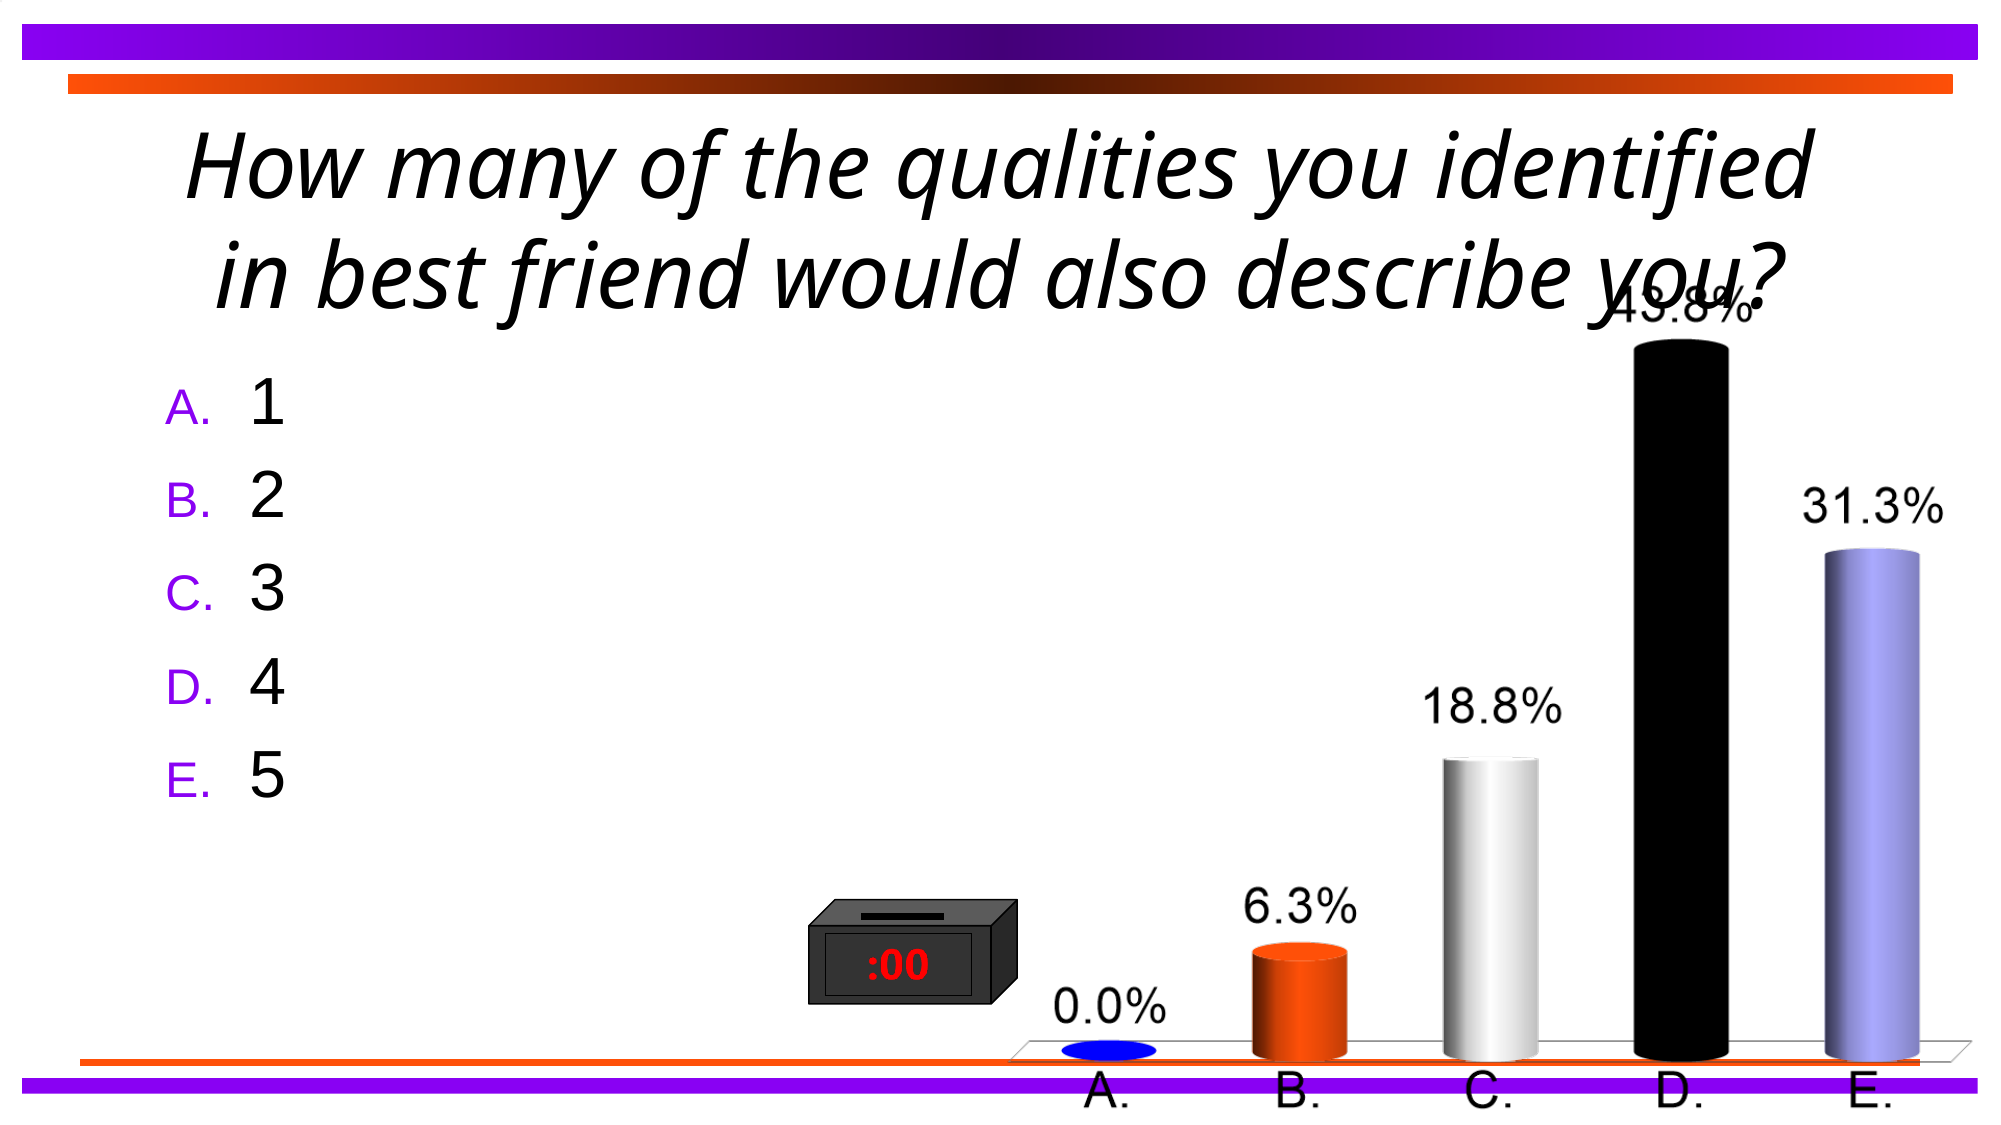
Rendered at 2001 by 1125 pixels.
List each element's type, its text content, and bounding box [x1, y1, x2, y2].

list 1 2 3 4 5 [150, 350, 1000, 1025]
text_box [808, 899, 1018, 1005]
title How many of the qualities you identified in best friend would also describe you? [150, 121, 1850, 313]
text_box [989, 281, 1990, 1125]
